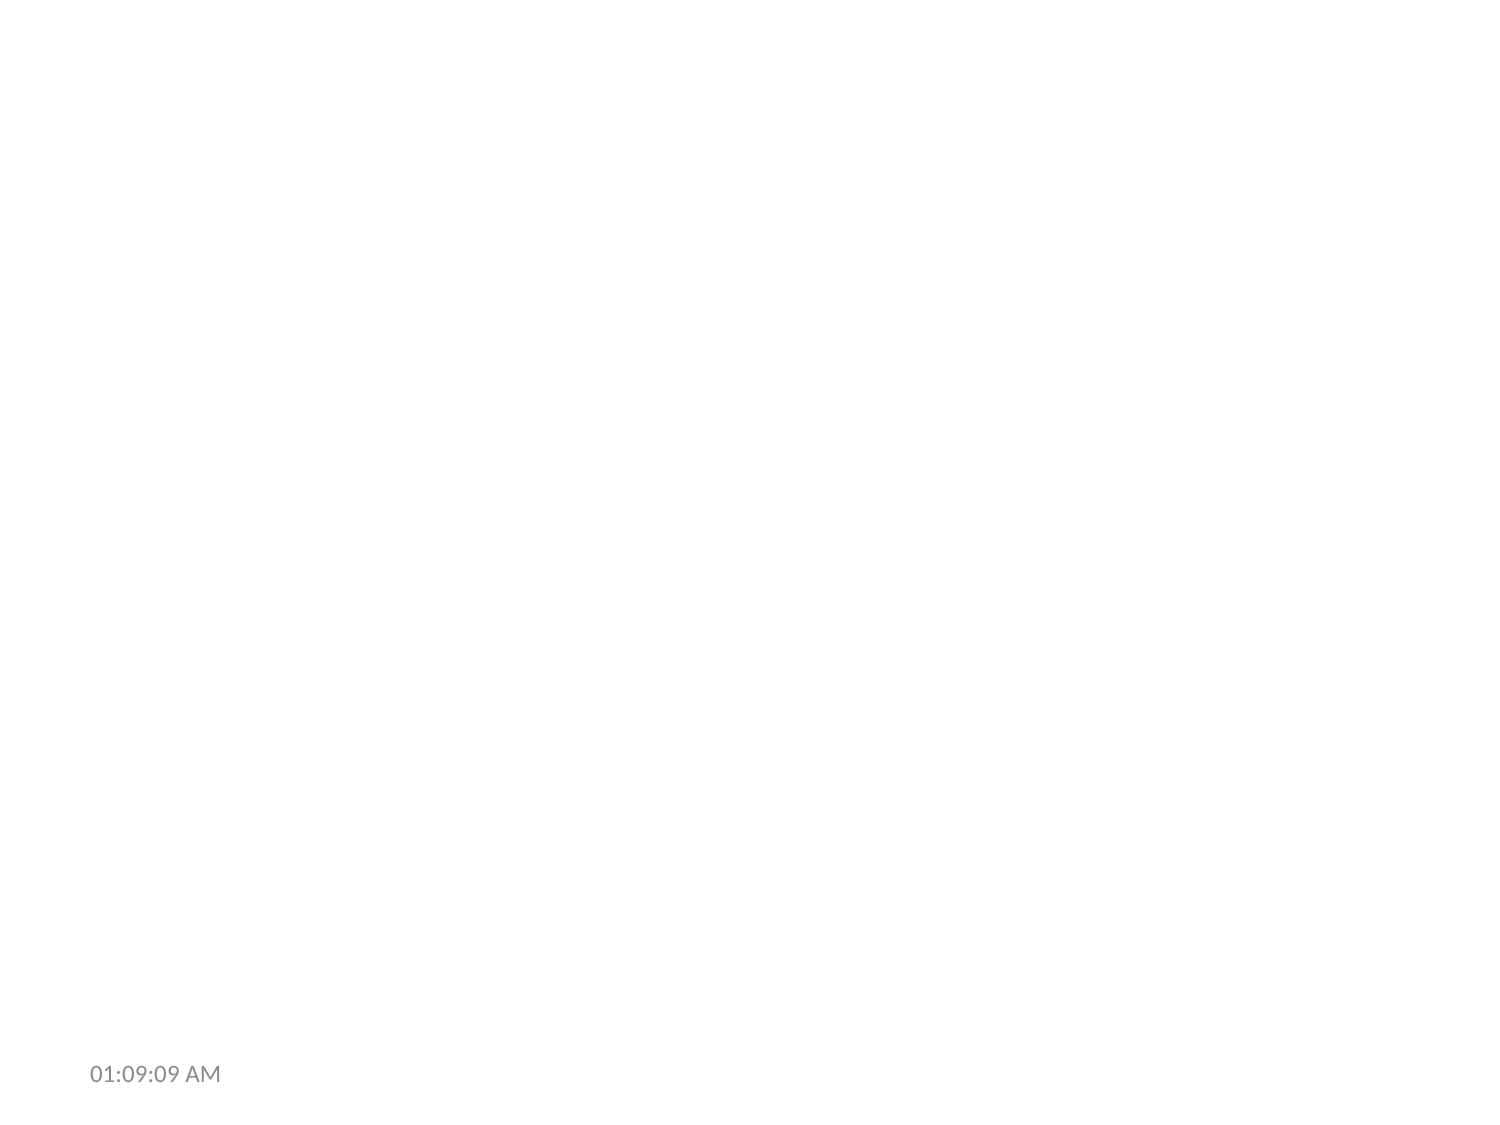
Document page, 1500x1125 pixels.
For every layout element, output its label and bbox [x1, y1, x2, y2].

slide_number [75, 1042, 425, 1103]
